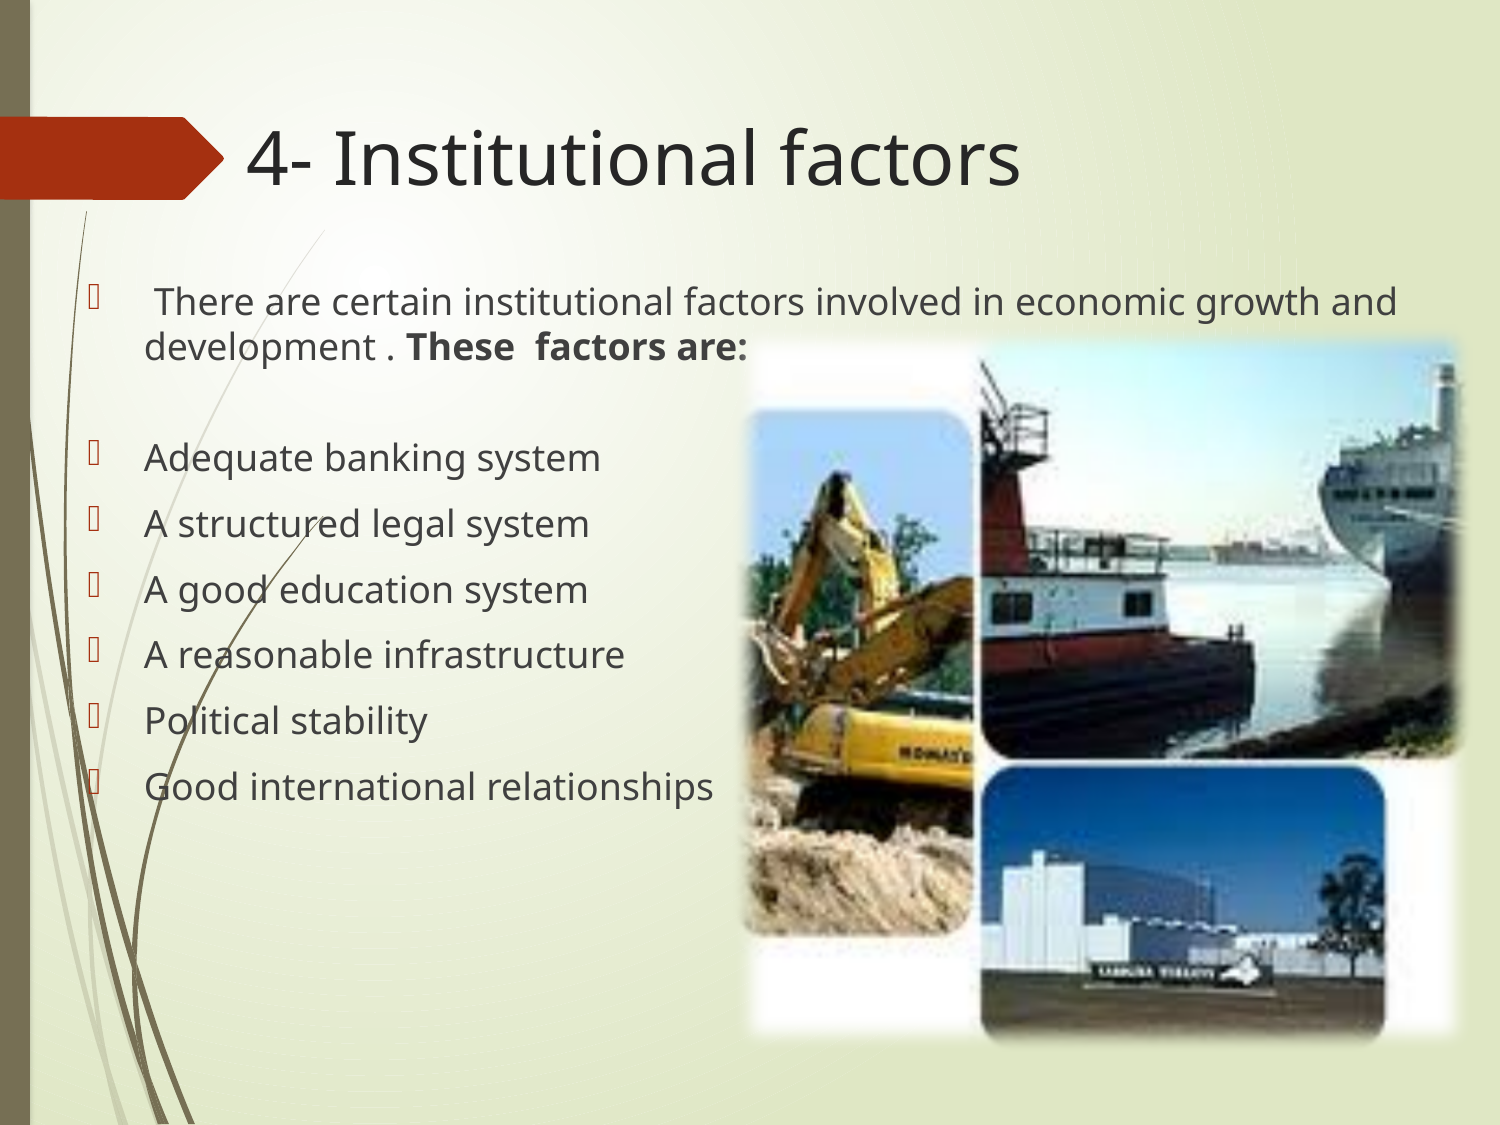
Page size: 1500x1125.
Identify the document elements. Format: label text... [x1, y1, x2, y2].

picture [733, 324, 1473, 1052]
list There are certain institutional factors involved in economic growth and development . These factors are: Adequate banking system A structured legal system A good education system A reasonable infrastructure Political stability Good international relationships [72, 270, 1473, 931]
title 4- Institutional factors [231, 102, 1400, 245]
